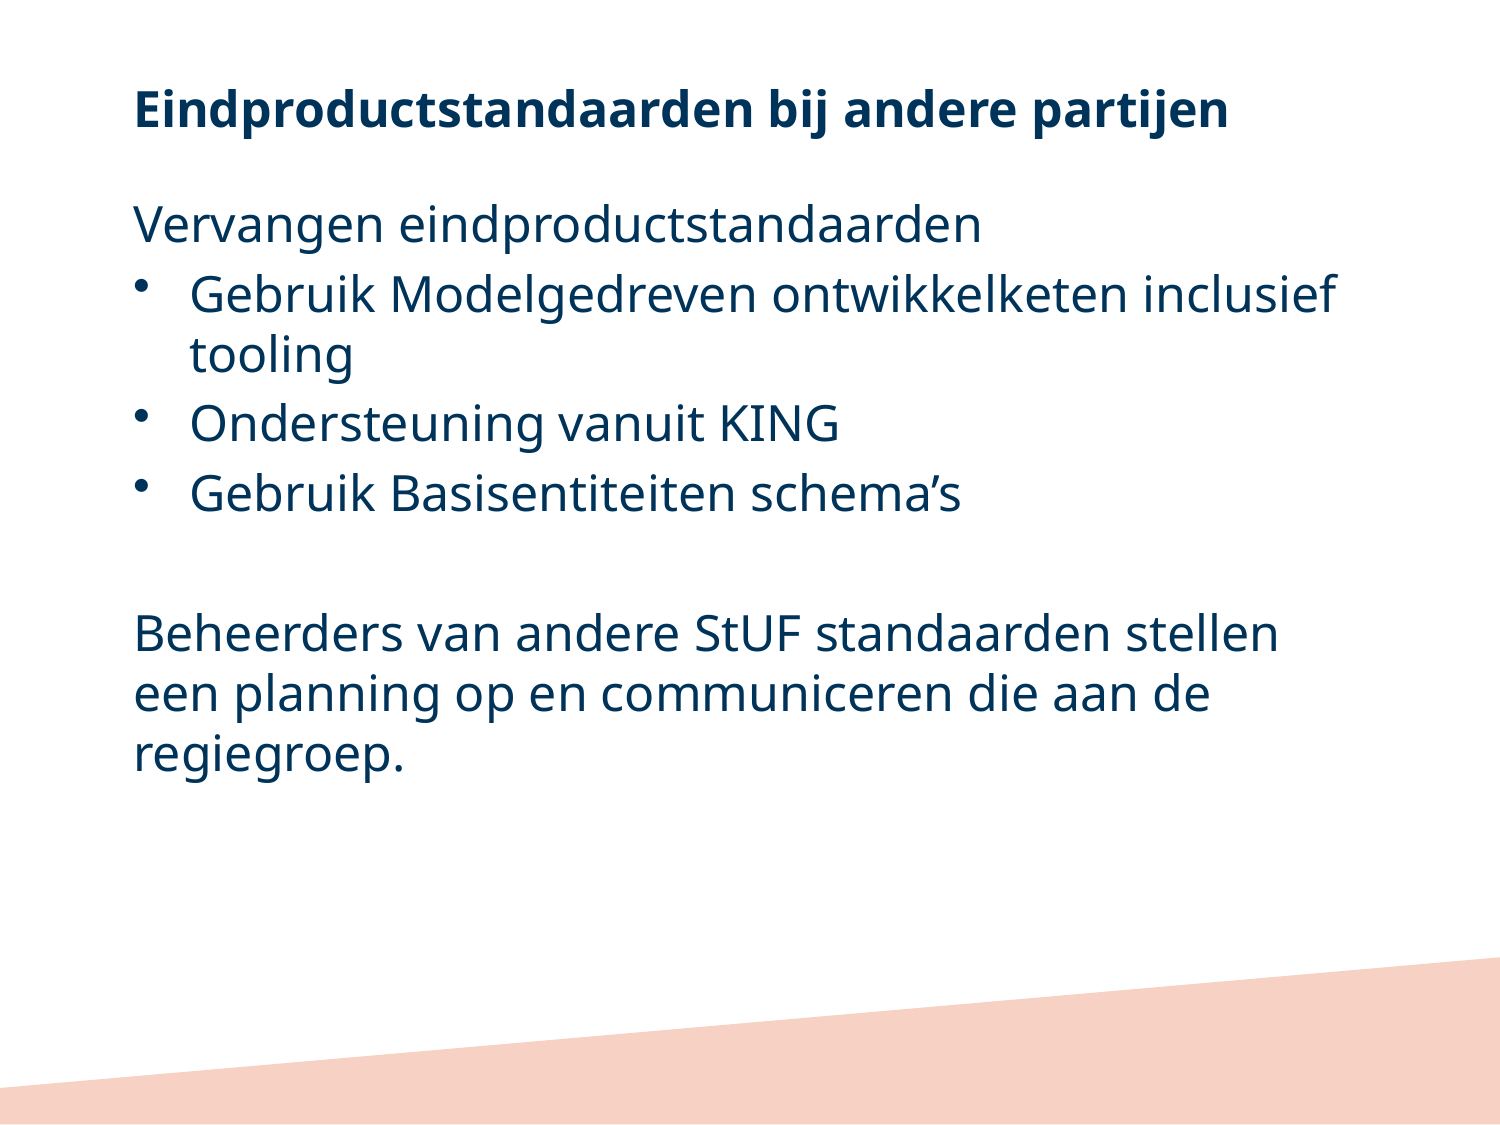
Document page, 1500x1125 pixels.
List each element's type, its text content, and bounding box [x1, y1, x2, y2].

title Eindproductstandaarden bij andere partijen [118, 42, 1382, 173]
list Vervangen eindproductstandaarden Gebruik Modelgedreven ontwikkelketen inclusief tooling Ondersteuning vanuit KING Gebruik Basisentiteiten schema’s Beheerders van andere StUF standaarden stellen een planning op en communiceren die aan de regiegroep. [118, 184, 1382, 941]
